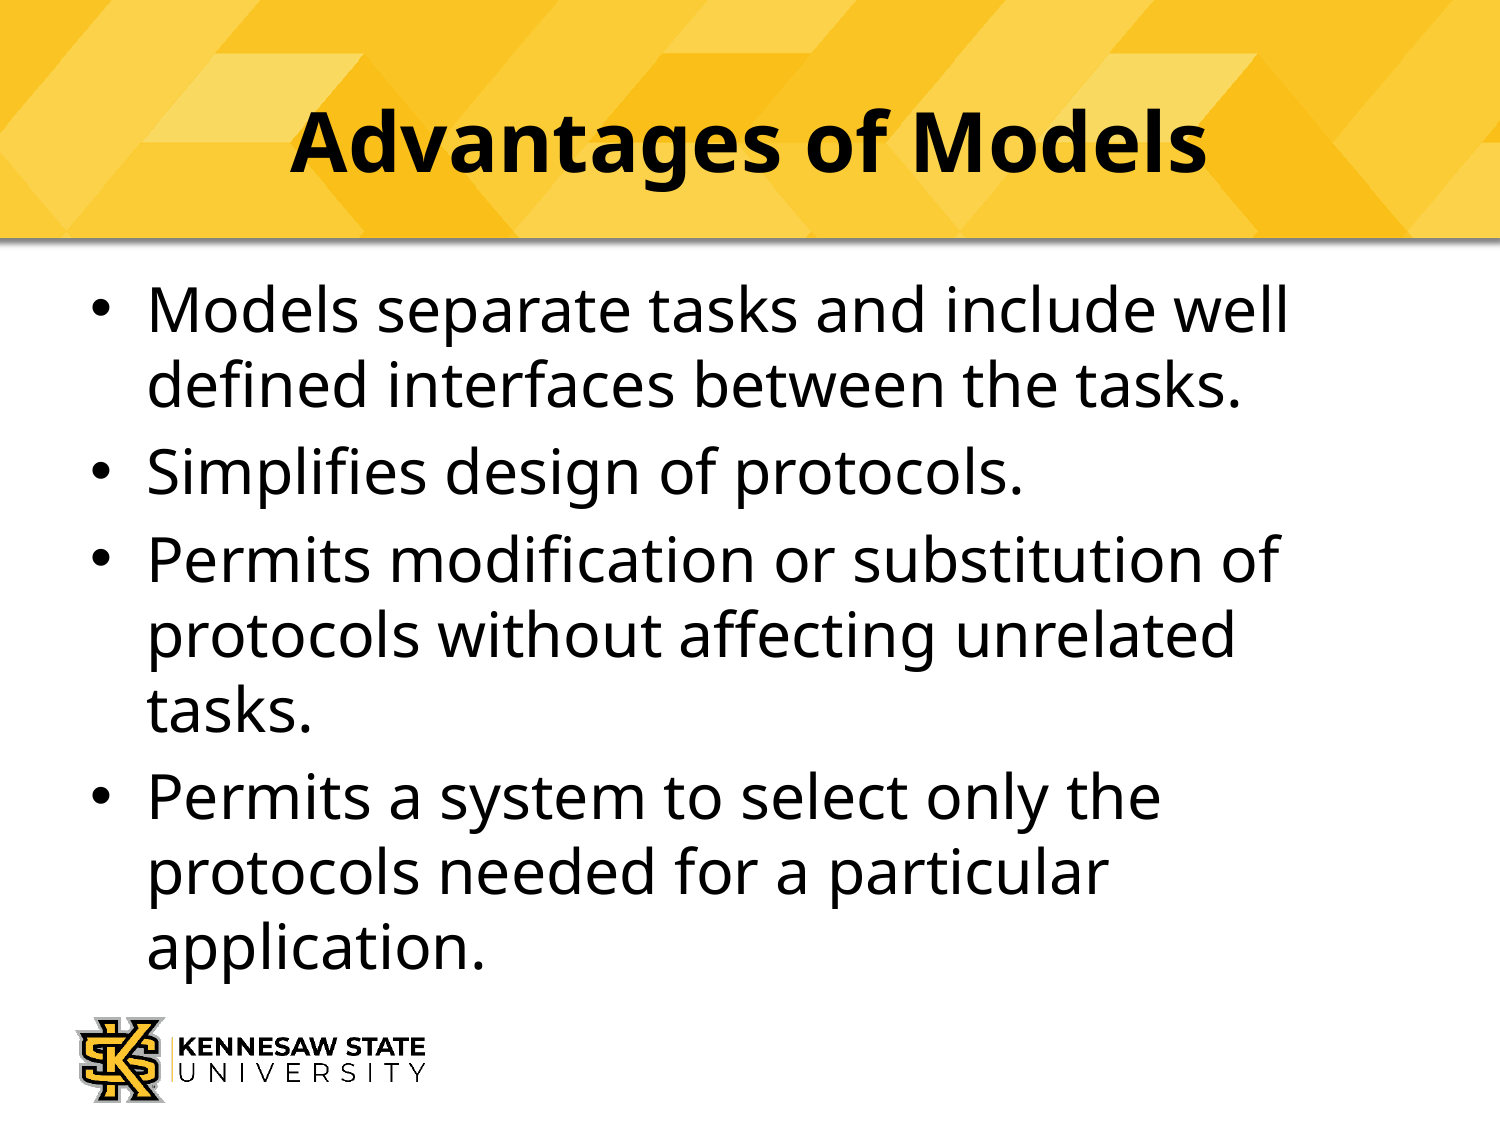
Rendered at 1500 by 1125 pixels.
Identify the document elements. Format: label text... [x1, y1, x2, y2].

title Advantages of Models [75, 45, 1425, 233]
picture [0, 0, 1500, 251]
picture [75, 1017, 425, 1103]
list Models separate tasks and include well defined interfaces between the tasks. Simplifies design of protocols. Permits modification or substitution of protocols without affecting unrelated tasks. Permits a system to select only the protocols needed for a particular application. [75, 262, 1425, 1005]
